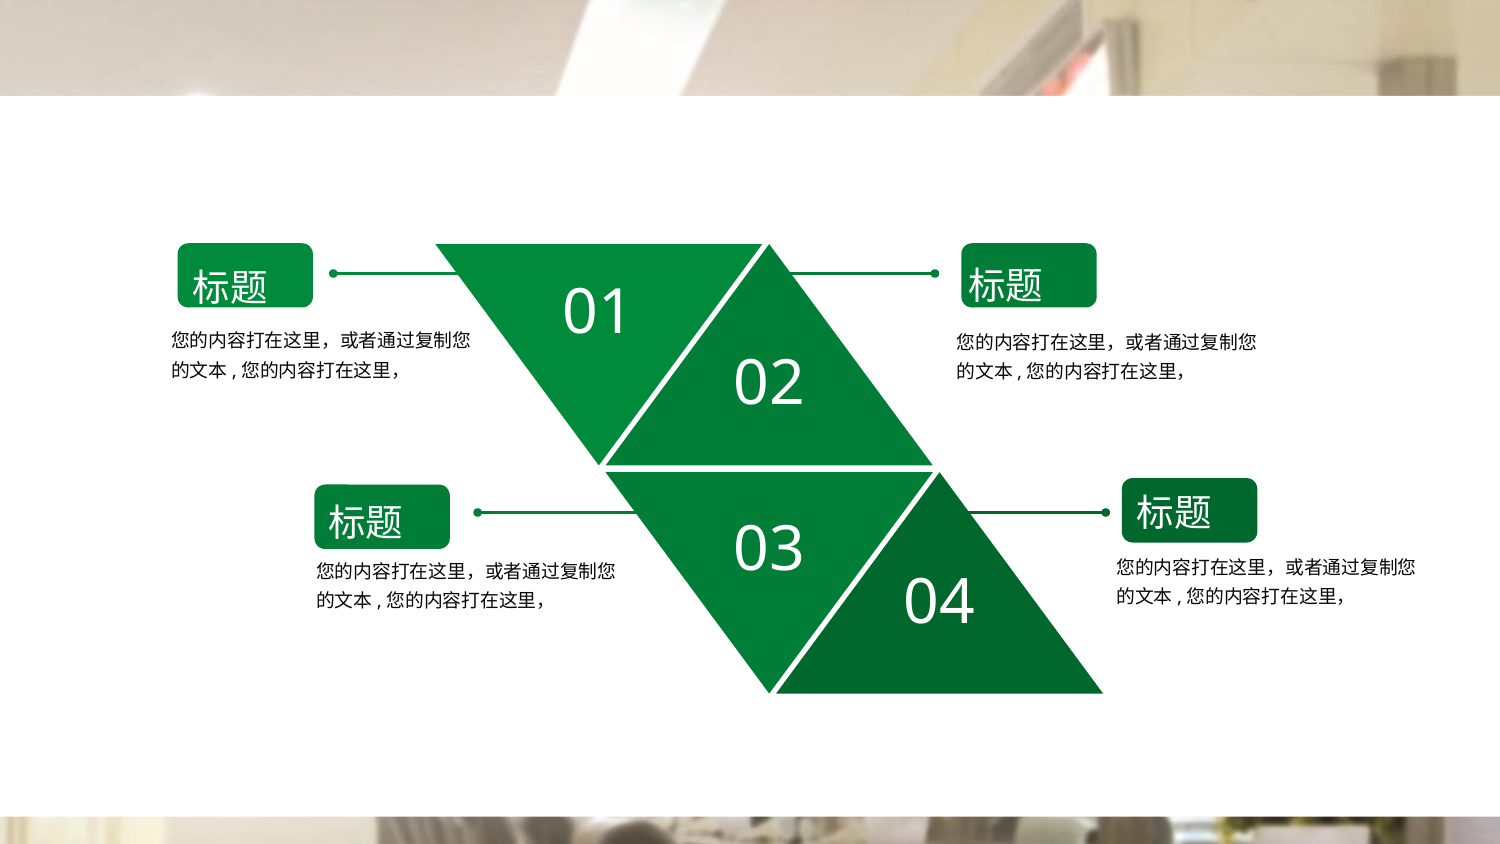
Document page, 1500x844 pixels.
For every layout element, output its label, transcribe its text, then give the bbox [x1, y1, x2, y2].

text_box 您的内容打在这里，或者通过复制您的文本,您的内容打在这里， [159, 316, 429, 387]
picture [0, 0, 1500, 95]
text_box 您的内容打在这里，或者通过复制您的文本,您的内容打在这里， [945, 318, 1273, 389]
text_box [956, 239, 1103, 308]
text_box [331, 271, 429, 276]
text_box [775, 471, 1104, 694]
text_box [435, 243, 604, 466]
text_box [177, 240, 327, 310]
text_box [475, 510, 600, 515]
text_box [605, 471, 774, 694]
text_box 您的内容打在这里，或者通过复制您的文本,您的内容打在这里， [304, 547, 600, 618]
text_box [1121, 466, 1271, 543]
picture [0, 817, 1500, 844]
text_box 您的内容打在这里，或者通过复制您的文本,您的内容打在这里， [1108, 543, 1432, 614]
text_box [605, 243, 934, 466]
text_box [314, 476, 463, 550]
